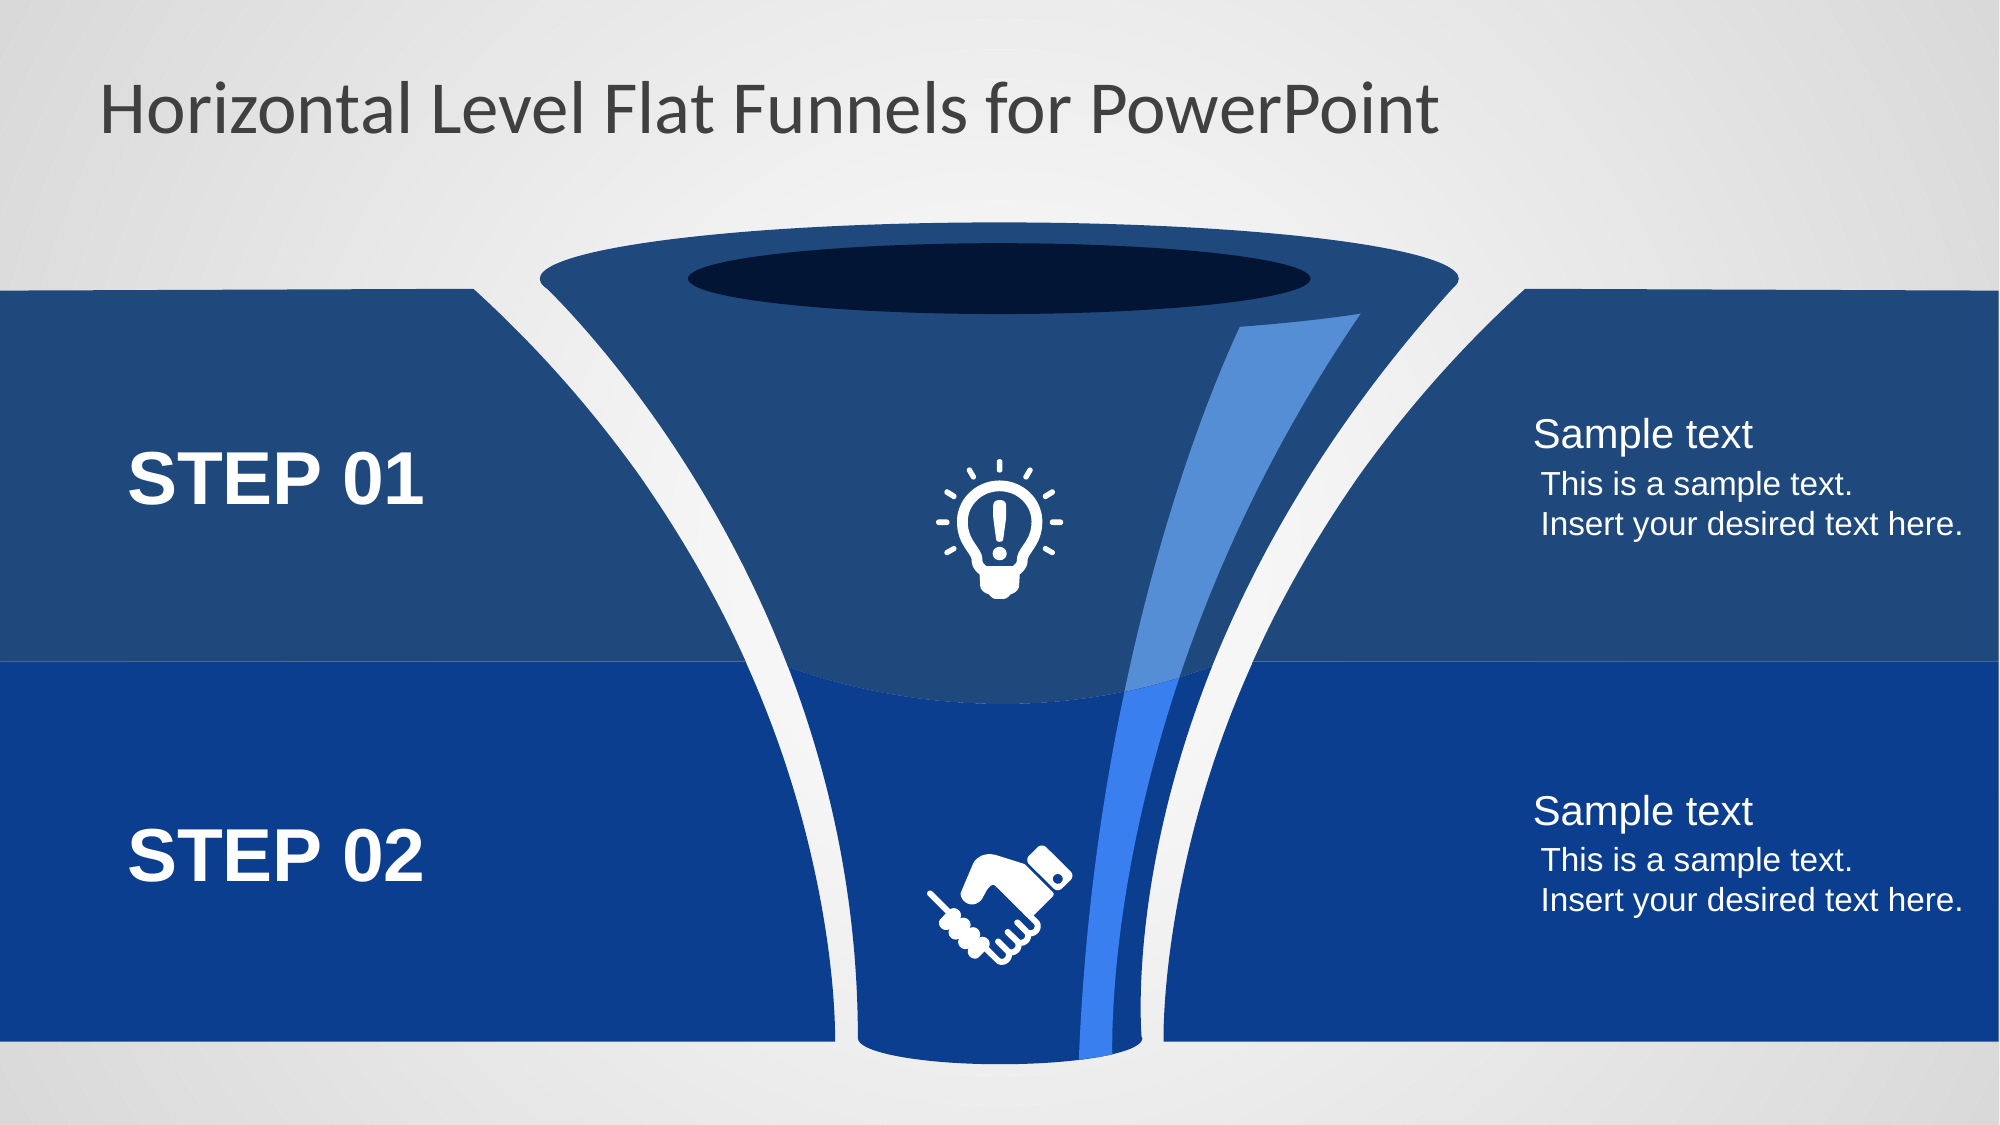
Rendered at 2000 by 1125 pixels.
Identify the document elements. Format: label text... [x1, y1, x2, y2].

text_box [926, 845, 1073, 966]
title Horizontal Level Flat Funnels for PowerPoint [99, 45, 1900, 162]
text_box [687, 243, 1311, 315]
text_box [935, 458, 1064, 600]
text_box [1078, 677, 1180, 1061]
text_box STEP 01 [112, 422, 580, 527]
text_box [548, 290, 1239, 703]
text_box STEP 02 [112, 798, 580, 904]
text_box This is a sample text. Insert your desired text here. [1525, 465, 1980, 550]
text_box Sample text [1518, 776, 1986, 842]
text_box [788, 666, 1124, 1065]
text_box [539, 222, 1459, 336]
text_box This is a sample text. Insert your desired text here. [1525, 842, 1980, 926]
text_box [0, 288, 746, 662]
text_box [0, 661, 836, 1042]
text_box [1181, 289, 1453, 676]
text_box [1113, 666, 1213, 1055]
text_box Sample text [1518, 399, 1986, 465]
text_box [1253, 288, 1999, 661]
text_box [1163, 661, 1999, 1042]
text_box [1124, 314, 1361, 691]
